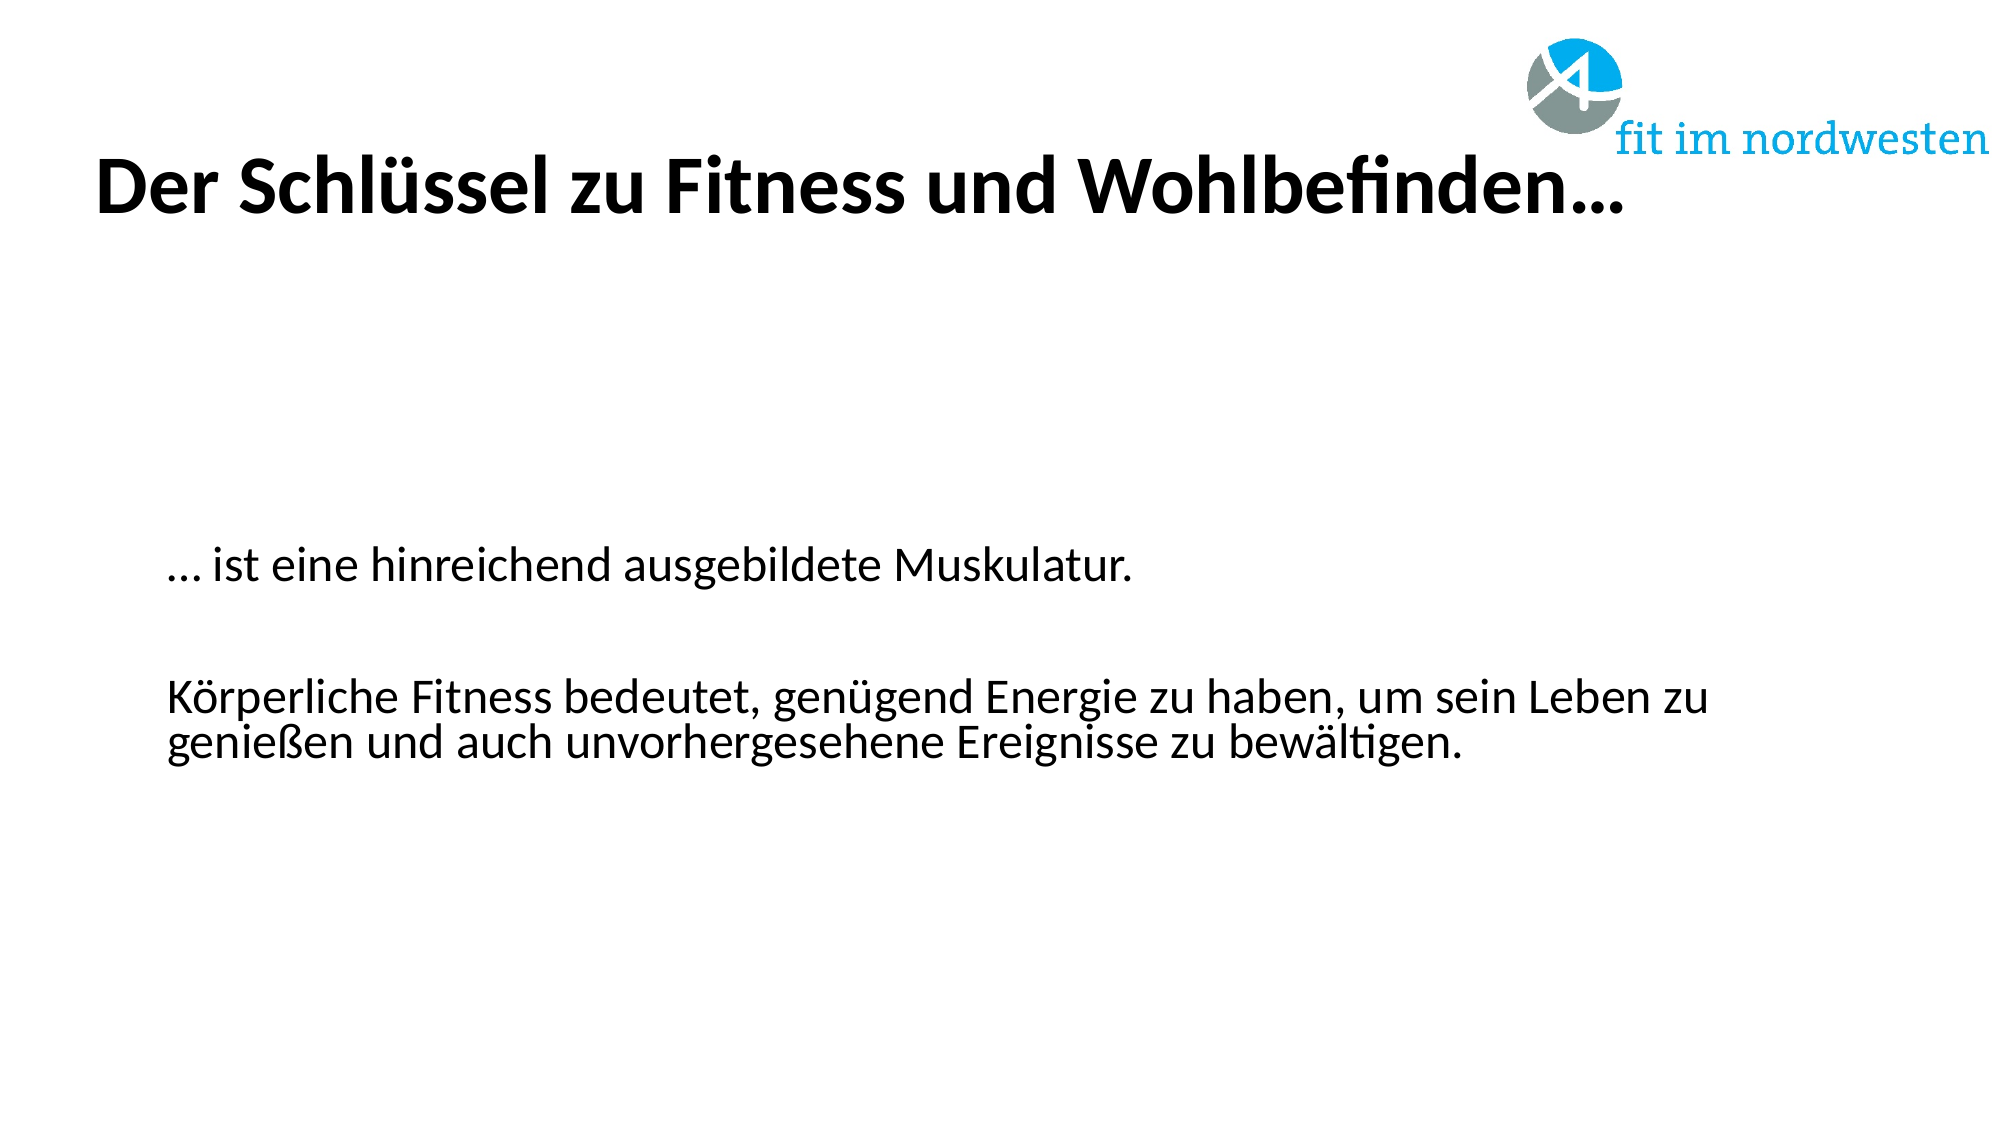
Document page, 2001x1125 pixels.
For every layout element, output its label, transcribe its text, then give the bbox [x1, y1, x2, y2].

title Der Schlüssel zu Fitness und Wohlbefinden… [0, 82, 1725, 300]
picture [1522, 15, 2000, 231]
list … ist eine hinreichend ausgebildete Muskulatur. Körperliche Fitness bedeutet, genügend Energie zu haben, um sein Leben zu genießen und auch unvorhergesehene Ereignisse zu bewältigen. [137, 299, 1863, 1014]
